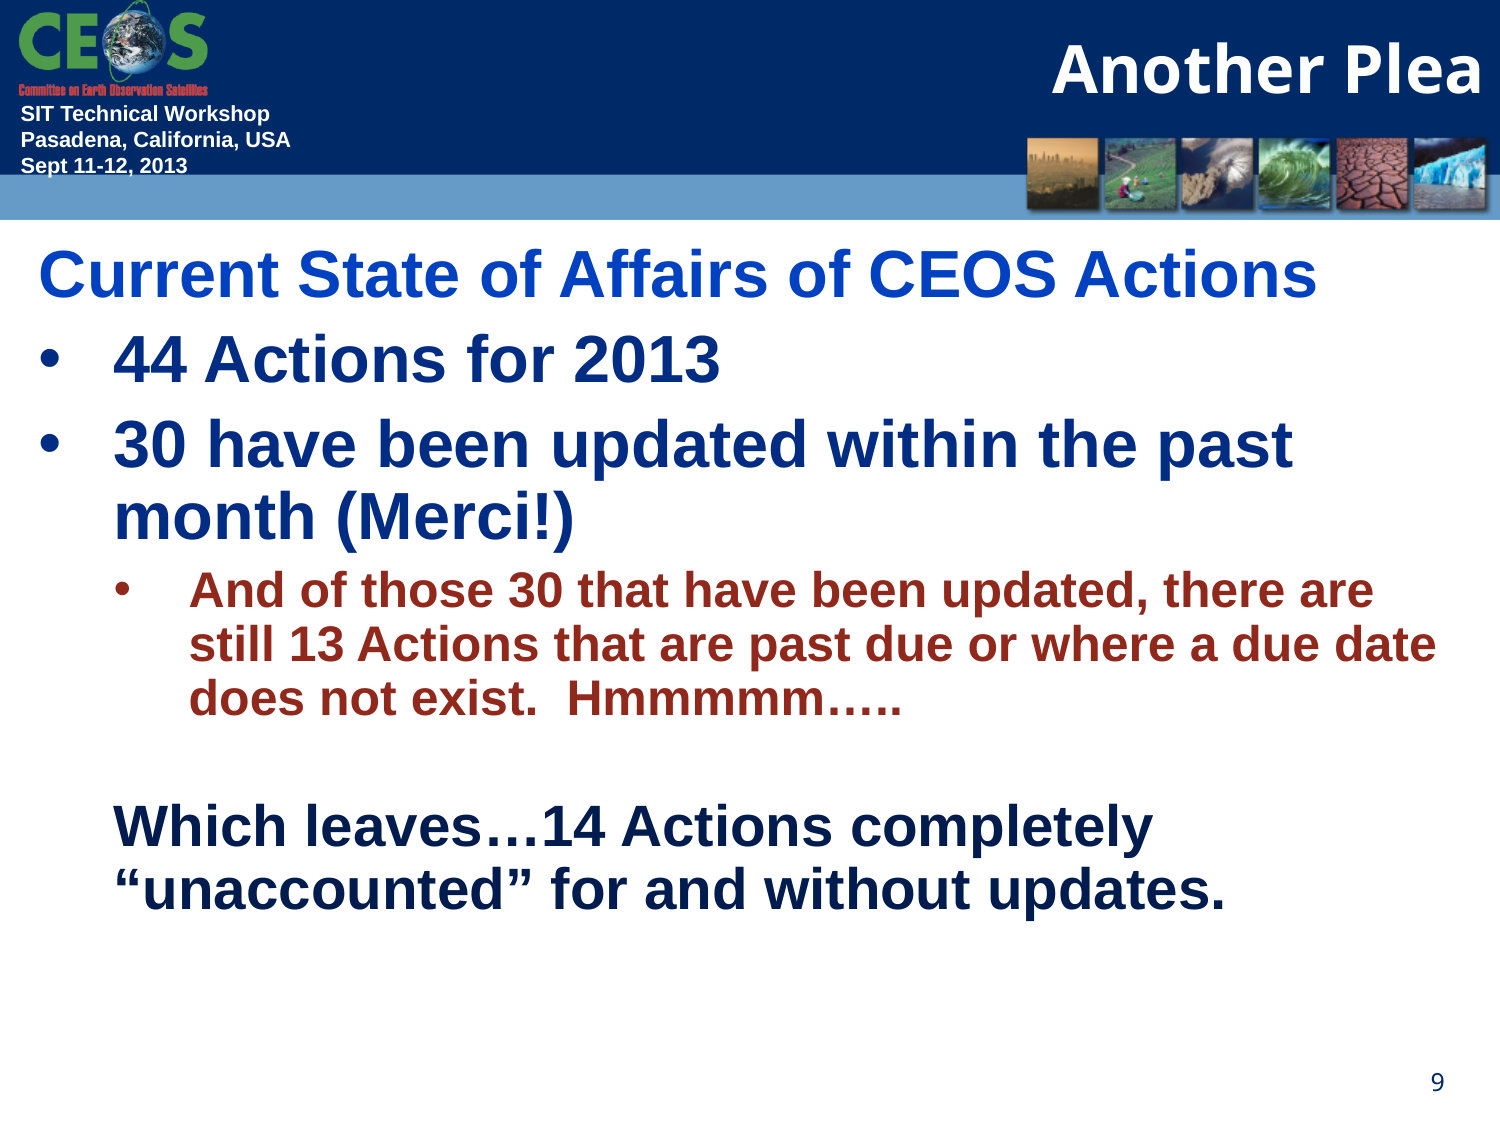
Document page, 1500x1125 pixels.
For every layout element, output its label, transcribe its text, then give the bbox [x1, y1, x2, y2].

text_box Current State of Affairs of CEOS Actions 44 Actions for 2013 30 have been updated within the past month (Merci!) And of those 30 that have been updated, there are still 13 Actions that are past due or where a due date does not exist. Hmmmmm….. Which leaves…14 Actions completely “unaccounted” for and without updates. [24, 232, 1473, 1074]
picture [0, 0, 1500, 220]
slide_number 9 [1190, 1074, 1460, 1112]
title Another Plea [226, 16, 1500, 117]
